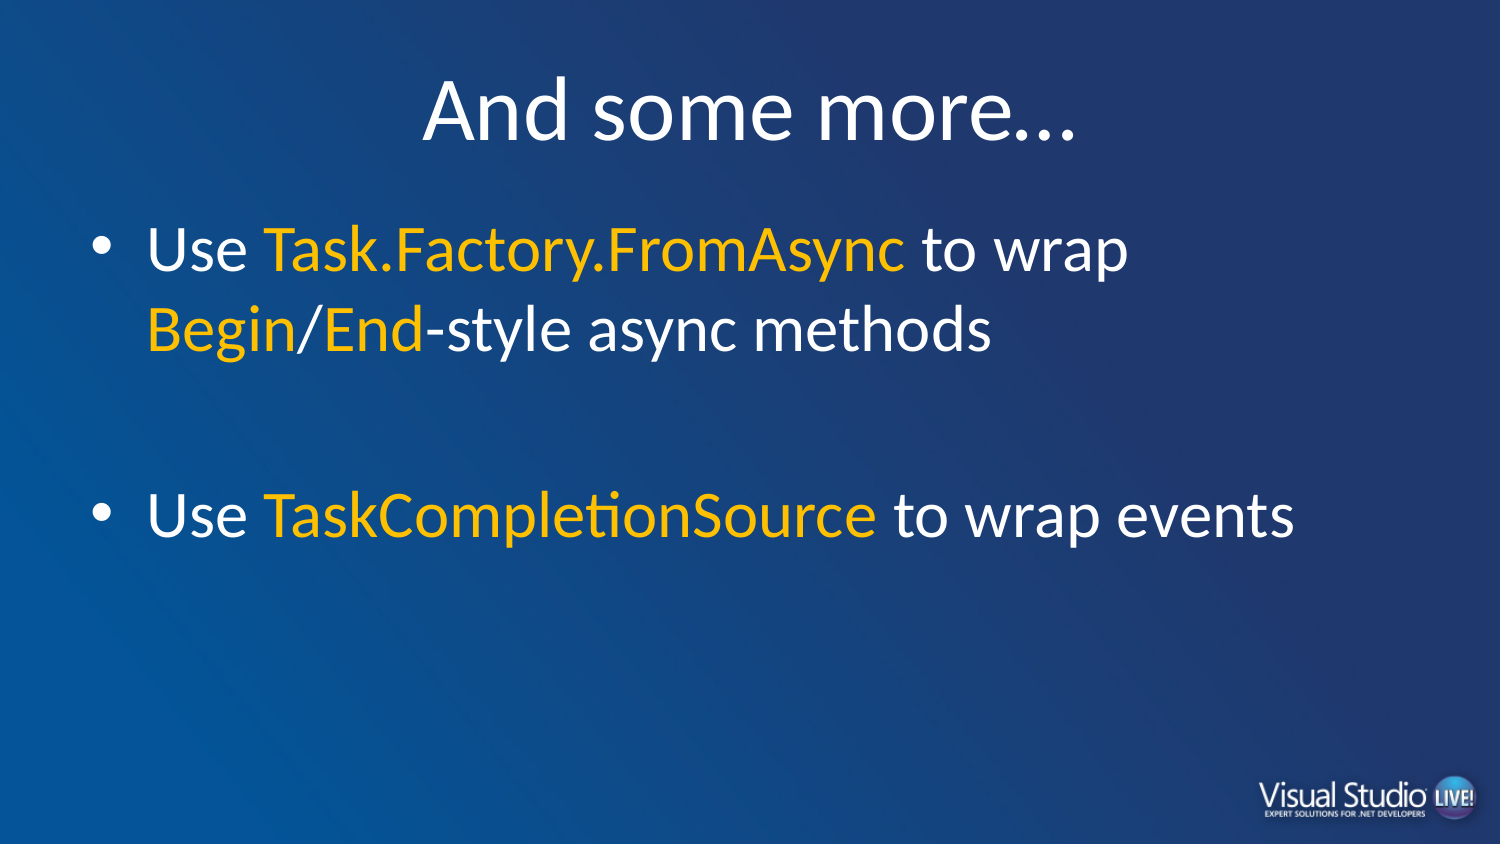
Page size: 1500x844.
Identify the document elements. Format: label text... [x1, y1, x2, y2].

picture [0, 0, 1500, 844]
list Use Task.Factory.FromAsync to wrap Begin/End-style async methods Use TaskCompletionSource to wrap events [75, 196, 1425, 754]
title And some more… [75, 33, 1425, 175]
